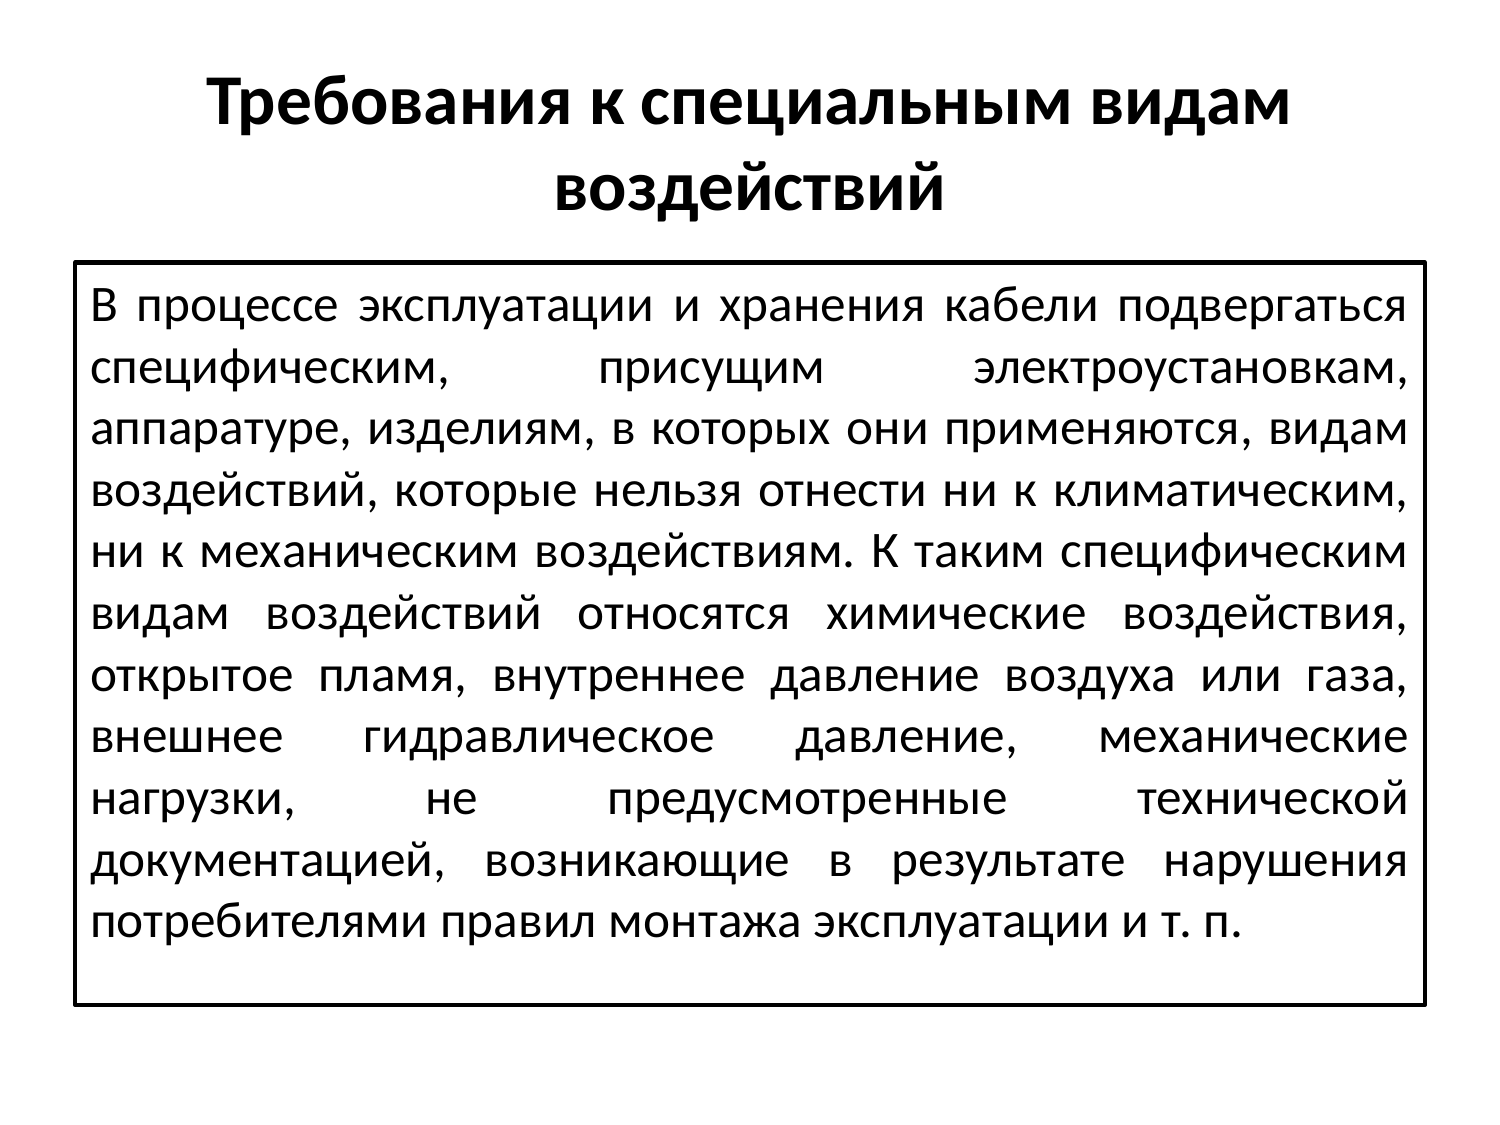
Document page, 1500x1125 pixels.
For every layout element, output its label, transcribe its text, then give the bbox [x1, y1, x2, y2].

list В процессе эксплуатации и хранения кабели подвергаться специфическим, присущим электроустановкам, аппаратуре, изделиям, в которых они применяются, видам воздействий, которые нельзя отнести ни к климатическим, ни к механическим воздействиям. К таким специфическим видам воздействий относятся химические воздействия, открытое пламя, внутреннее давление воздуха или газа, внешнее гидравлическое давление, механические нагрузки, не предусмотренные технической документацией, возникающие в результате нарушения потребителями правил монтажа эксплуатации и т. п. [73, 260, 1427, 1007]
title Требования к специальным видам воздействий [75, 45, 1425, 233]
